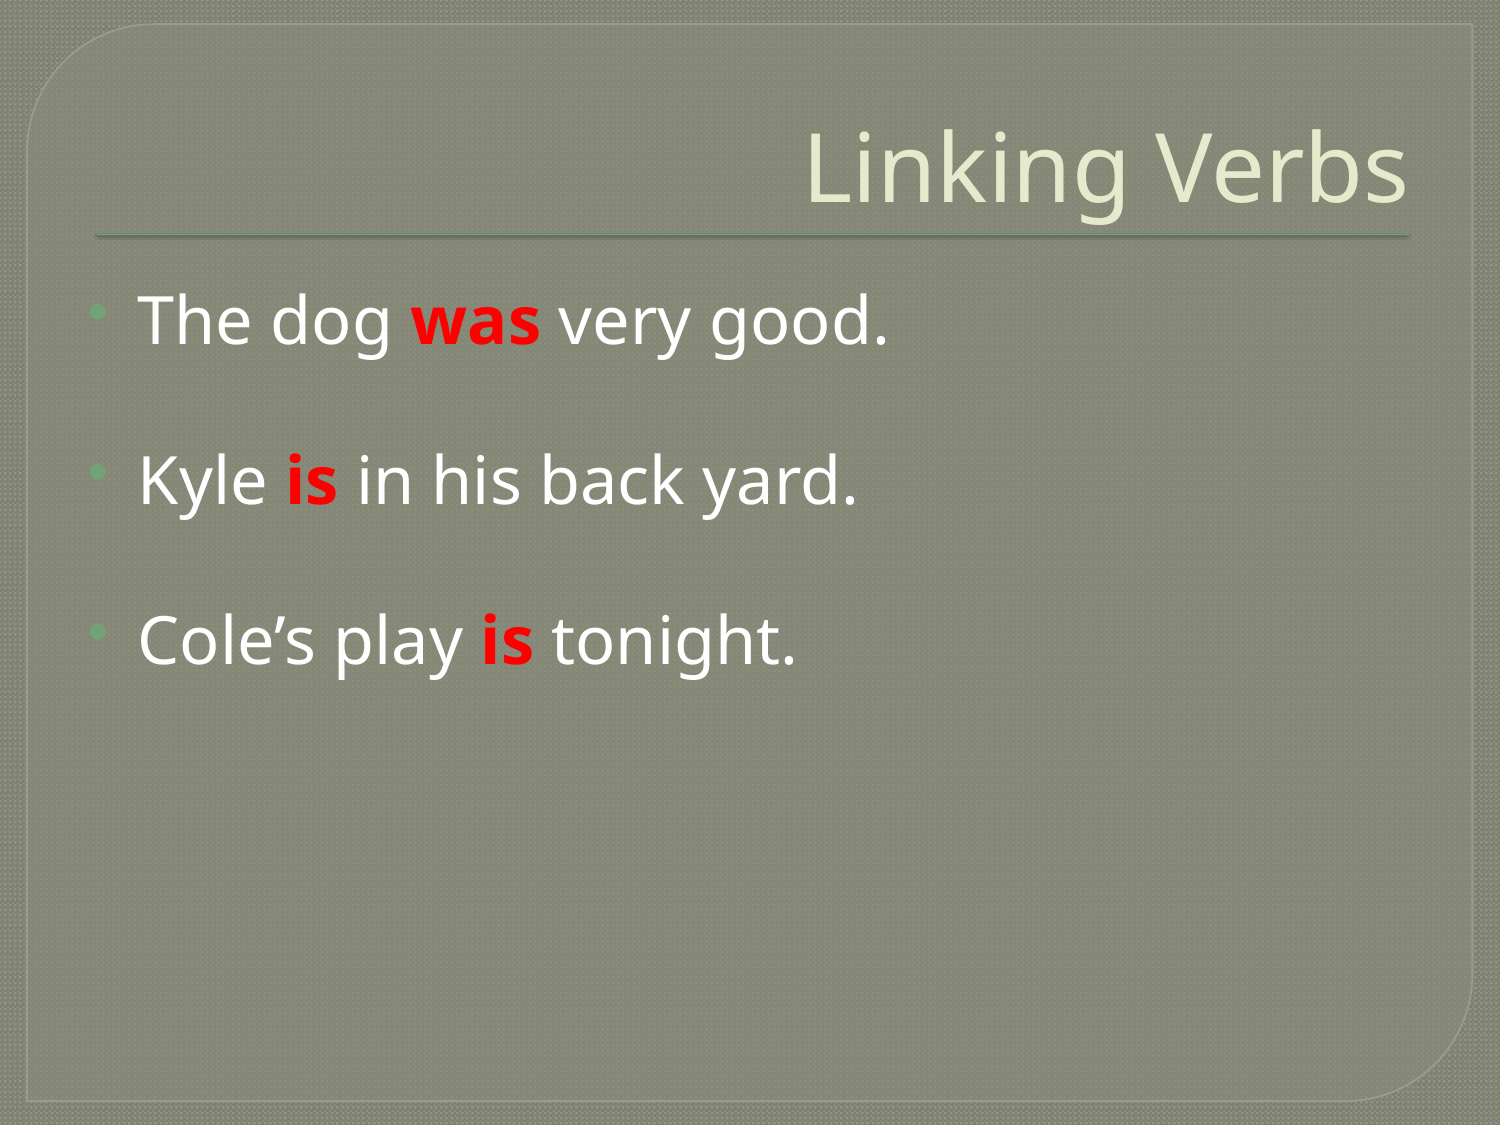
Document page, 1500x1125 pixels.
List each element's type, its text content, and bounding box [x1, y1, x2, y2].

list The dog was very good. Kyle is in his back yard. Cole’s play is tonight. [74, 269, 1426, 1013]
title Linking Verbs [75, 41, 1425, 230]
